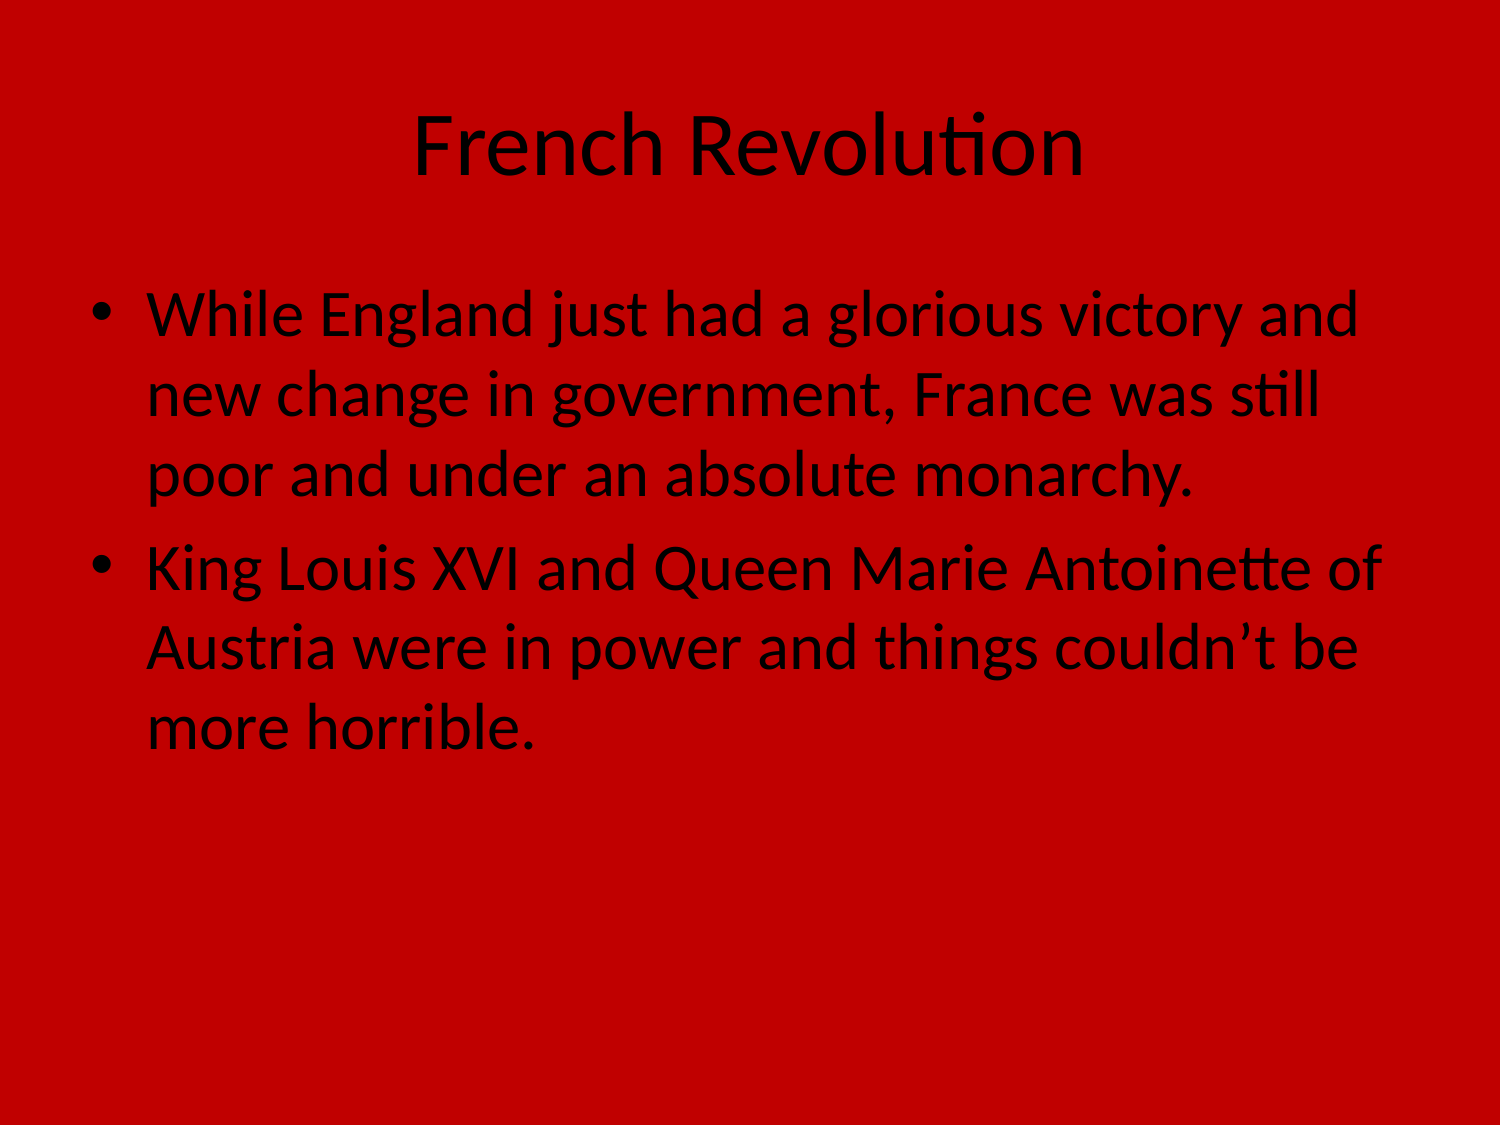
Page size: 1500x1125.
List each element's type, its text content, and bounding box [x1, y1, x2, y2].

title French Revolution [75, 45, 1425, 233]
list While England just had a glorious victory and new change in government, France was still poor and under an absolute monarchy. King Louis XVI and Queen Marie Antoinette of Austria were in power and things couldn’t be more horrible. [75, 262, 1425, 1005]
